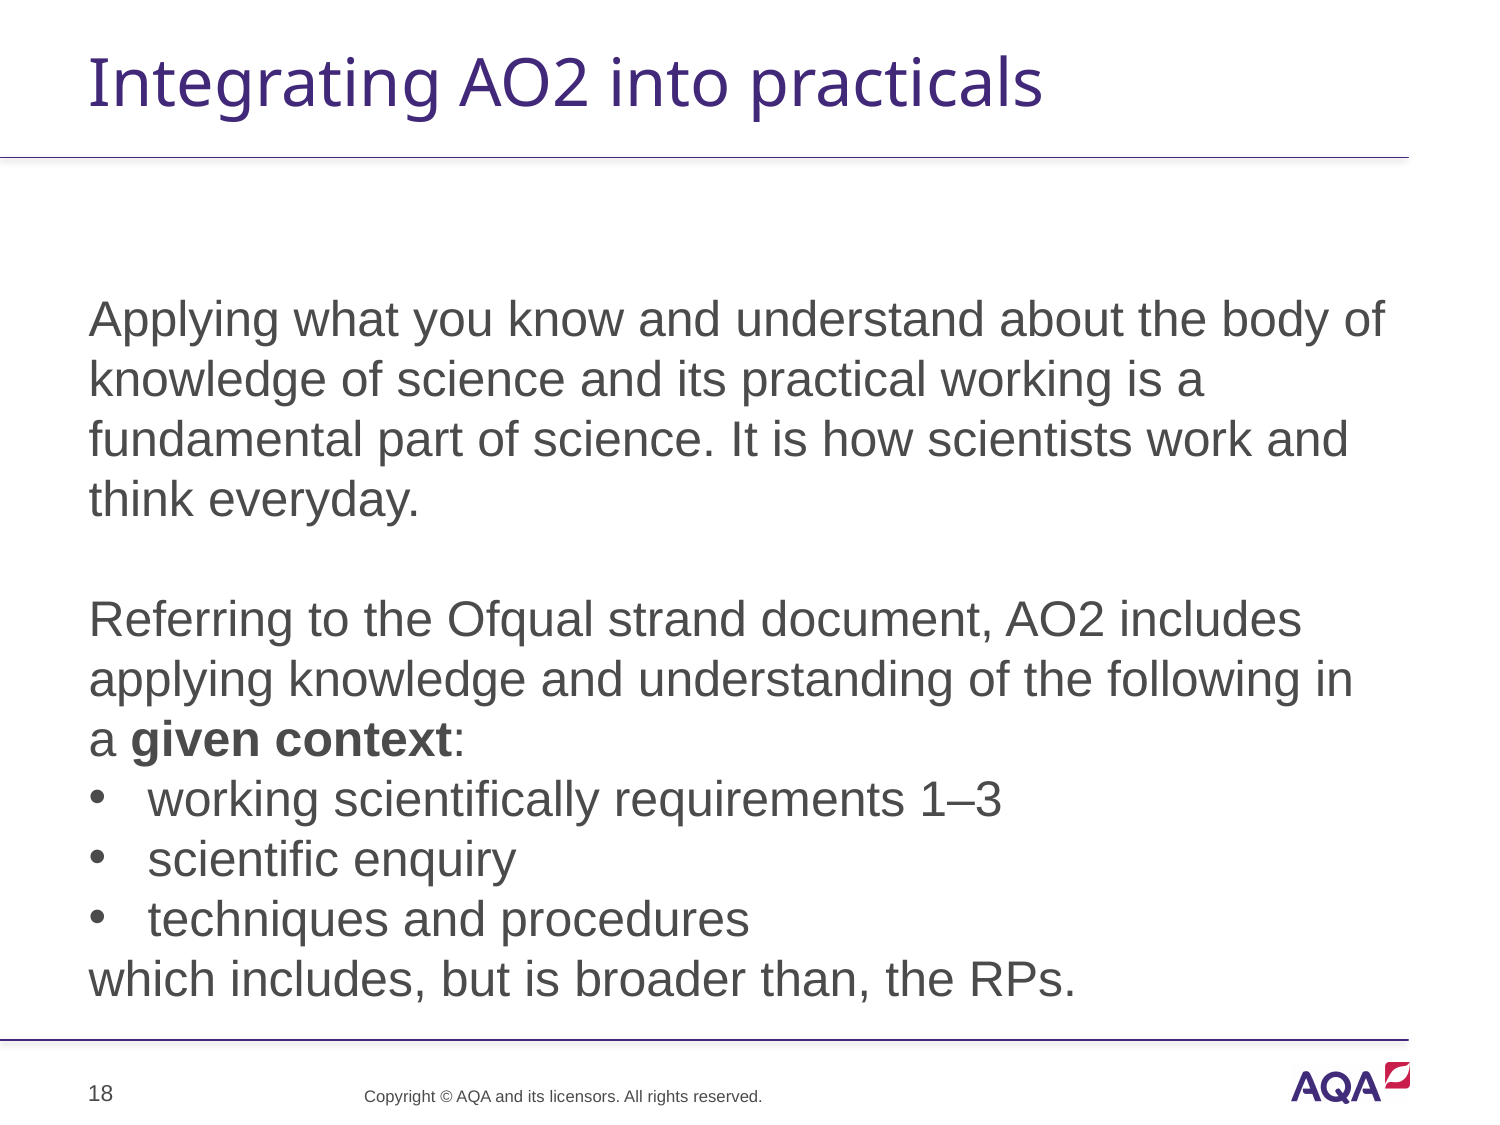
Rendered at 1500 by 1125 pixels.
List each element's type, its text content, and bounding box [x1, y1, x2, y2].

picture [1291, 1062, 1410, 1104]
title Integrating AO2 into practicals [88, 60, 1409, 132]
slide_number 18 [72, 1062, 188, 1123]
footer Copyright © AQA and its licensors. All rights reserved. [324, 1084, 764, 1124]
list Applying what you know and understand about the body of knowledge of science and its practical working is a fundamental part of science. It is how scientists work and think everyday. Referring to the Ofqual strand document, AO2 includes applying knowledge and understanding of the following in a given context: working scientifically requirements 1–3 scientific enquiry techniques and procedures which includes, but is broader than, the RPs. [88, 285, 1409, 1007]
